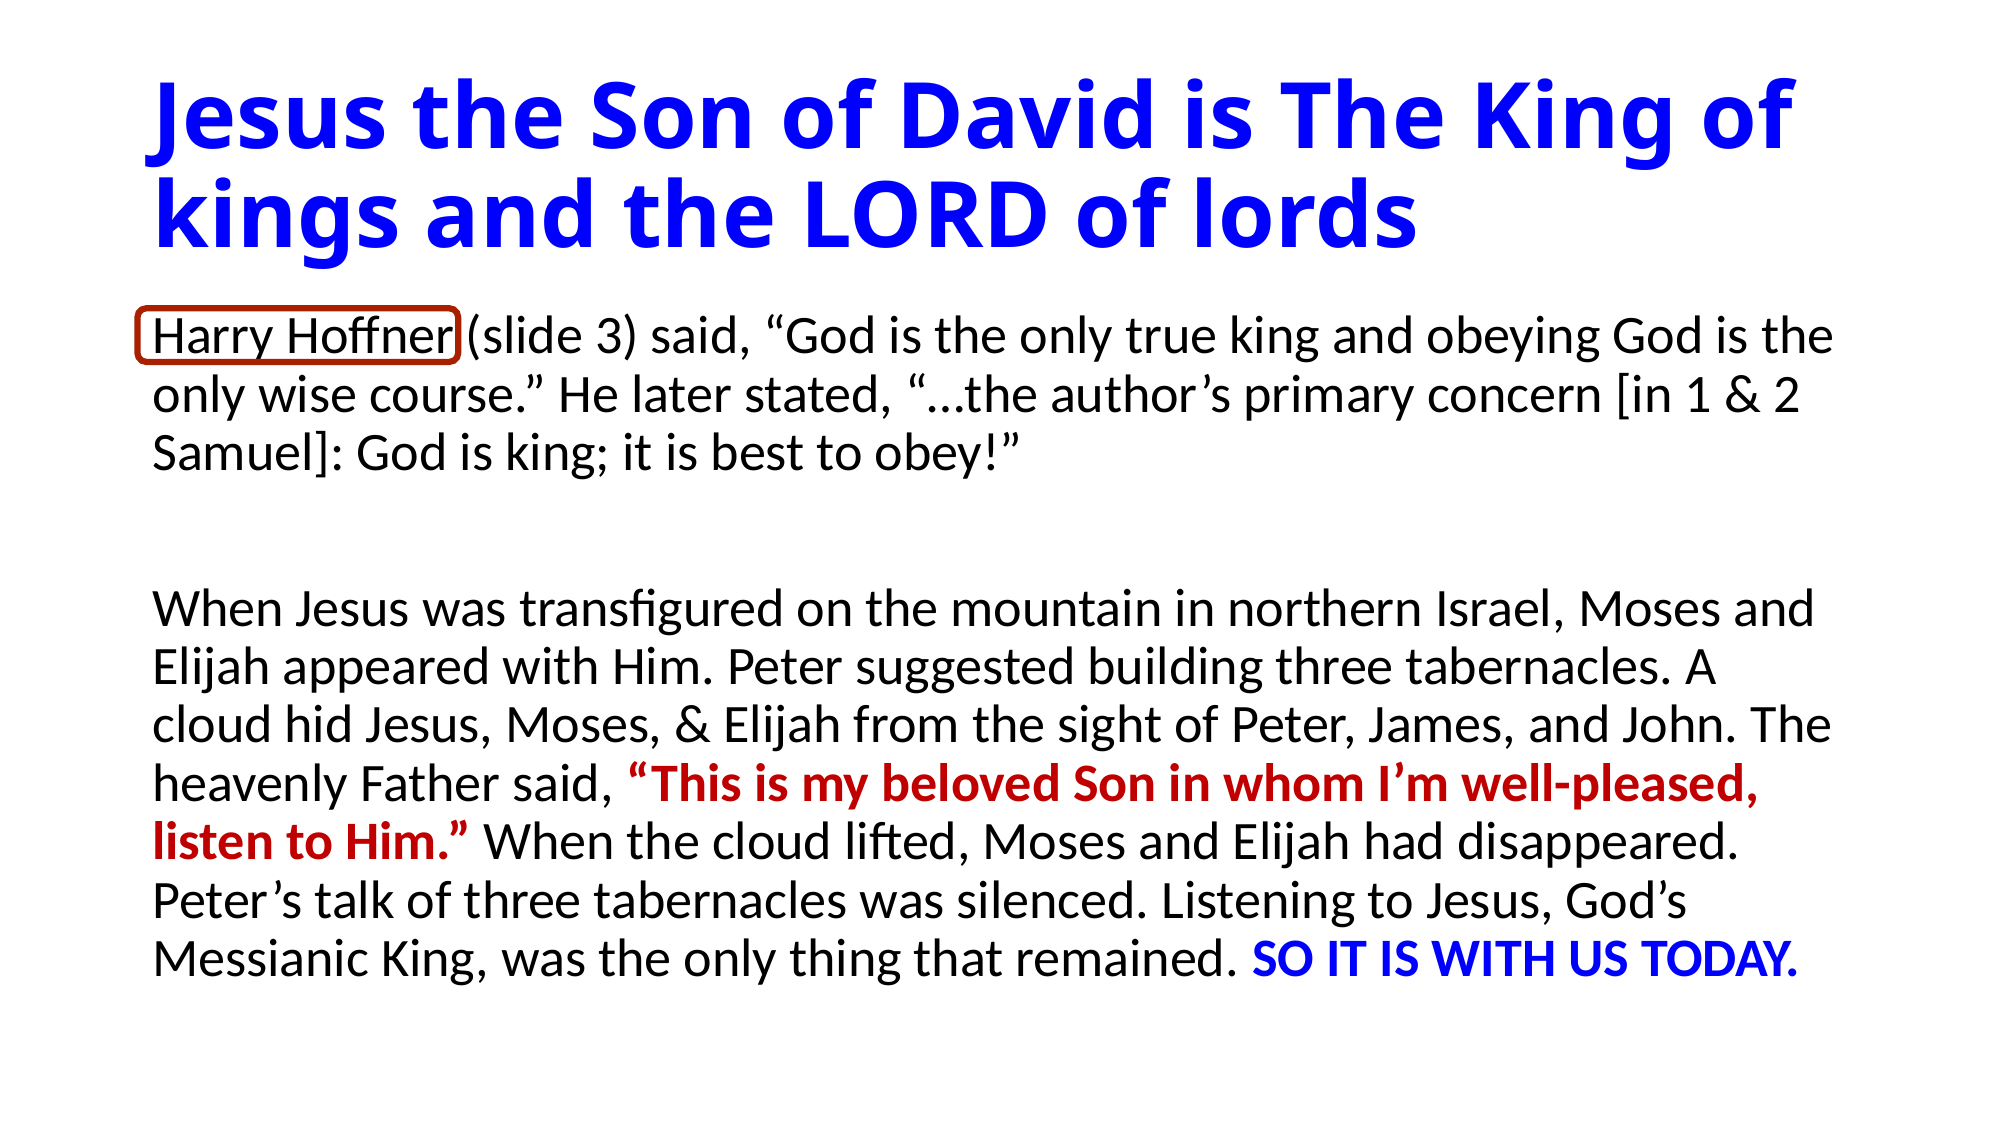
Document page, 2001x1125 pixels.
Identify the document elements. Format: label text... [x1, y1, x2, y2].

text_box [136, 307, 460, 363]
title Jesus the Son of David is The King of kings and the LORD of lords [137, 59, 1863, 278]
list Harry Hoffner (slide 3) said, “God is the only true king and obeying God is the only wise course.” He later stated, “…the author’s primary concern [in 1 & 2 Samuel]: God is king; it is best to obey!” When Jesus was transfigured on the mountain in northern Israel, Moses and Elijah appeared with Him. Peter suggested building three tabernacles. A cloud hid Jesus, Moses, & Elijah from the sight of Peter, James, and John. The heavenly Father said, “This is my beloved Son in whom I’m well-pleased, listen to Him.” When the cloud lifted, Moses and Elijah had disappeared. Peter’s talk of three tabernacles was silenced. Listening to Jesus, God’s Messianic King, was the only thing that remained. So it is with us today. [137, 299, 1863, 1014]
